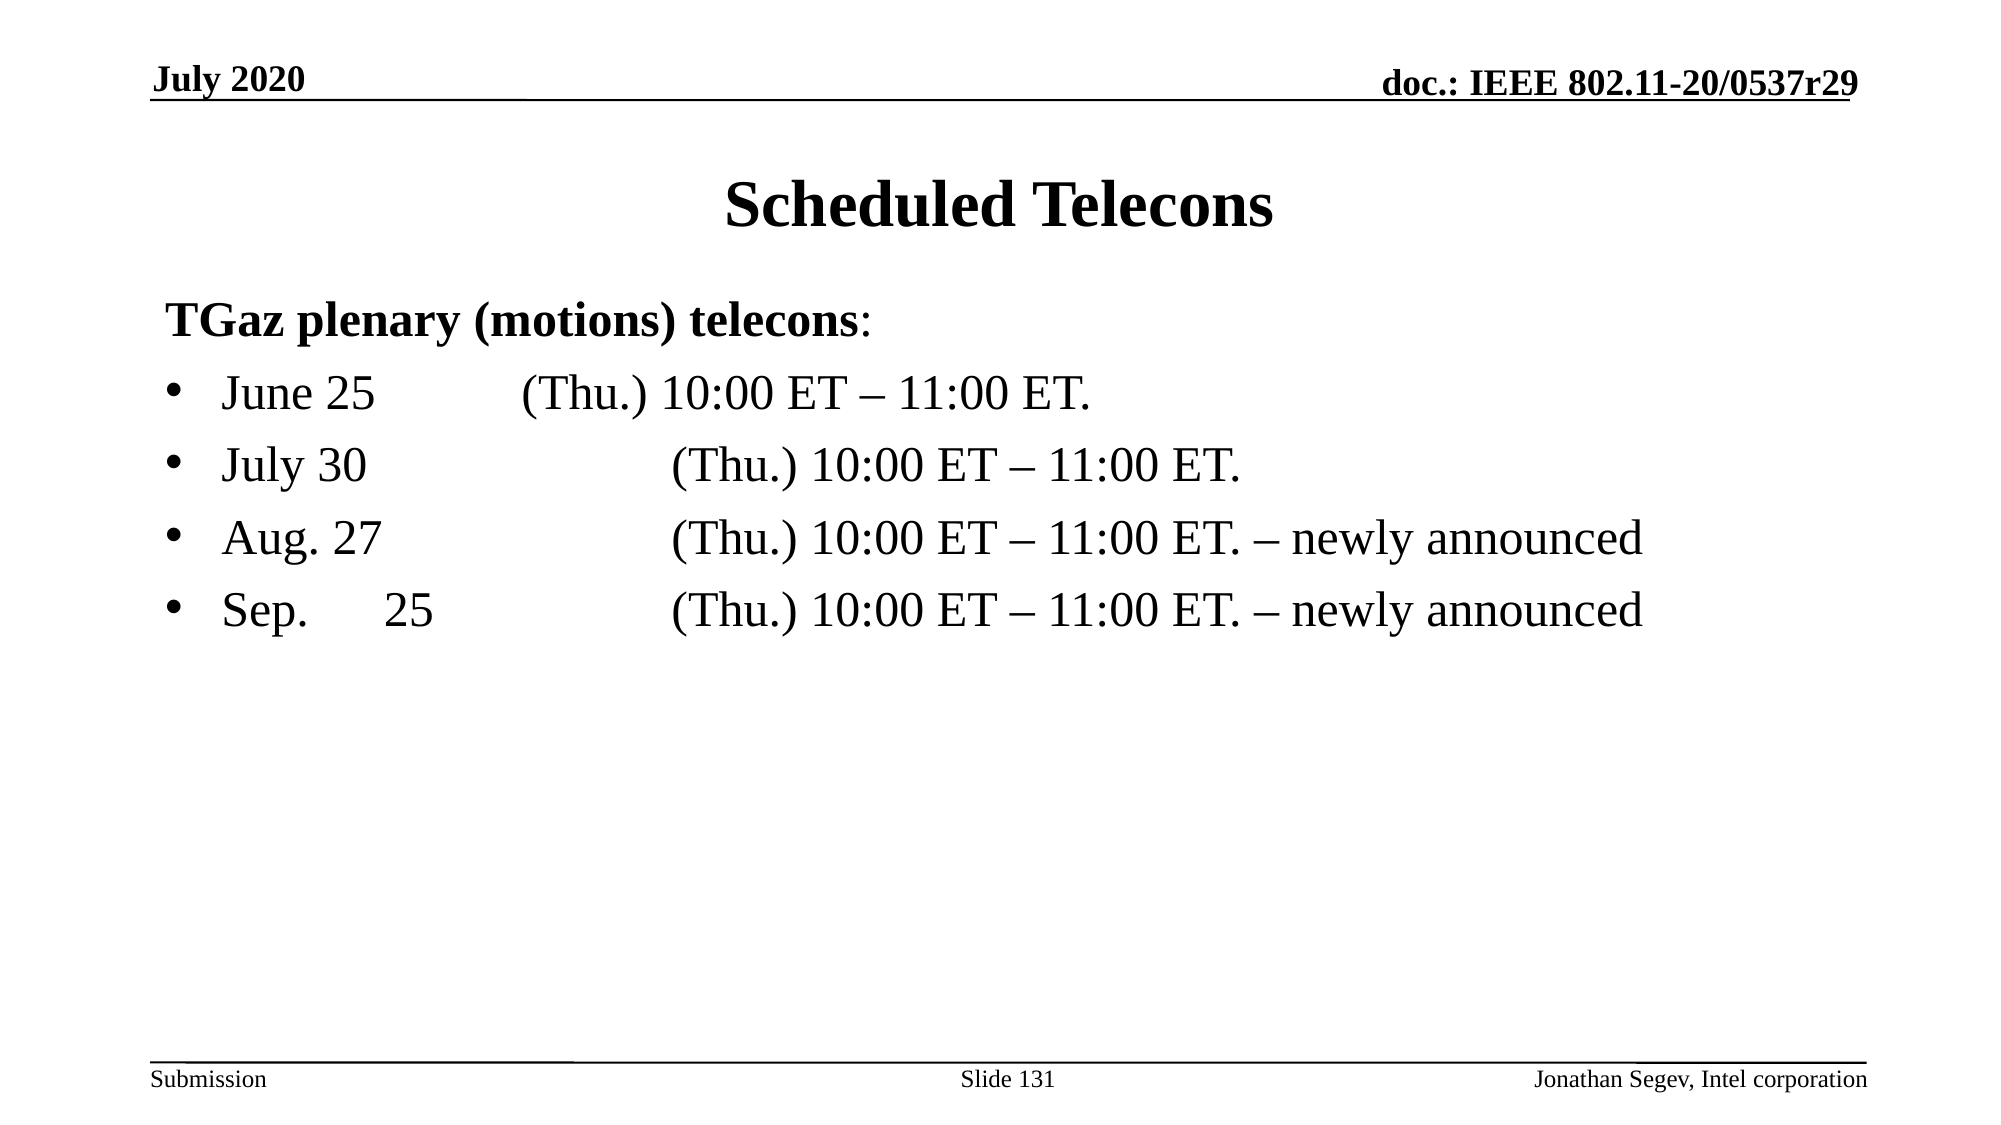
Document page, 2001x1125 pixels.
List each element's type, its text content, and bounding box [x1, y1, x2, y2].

footer Jonathan Segev, Intel corporation [1171, 1061, 1869, 1093]
title Scheduled Telecons [149, 112, 1850, 278]
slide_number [152, 54, 563, 100]
list TGaz plenary (motions) telecons: June 25 (Thu.) 10:00 ET – 11:00 ET. July 30 (Thu.) 10:00 ET – 11:00 ET. Aug. 27 (Thu.) 10:00 ET – 11:00 ET. – newly announced Sep. 25 (Thu.) 10:00 ET – 11:00 ET. – newly announced [149, 278, 1850, 670]
slide_number Slide 131 [950, 1061, 1067, 1123]
